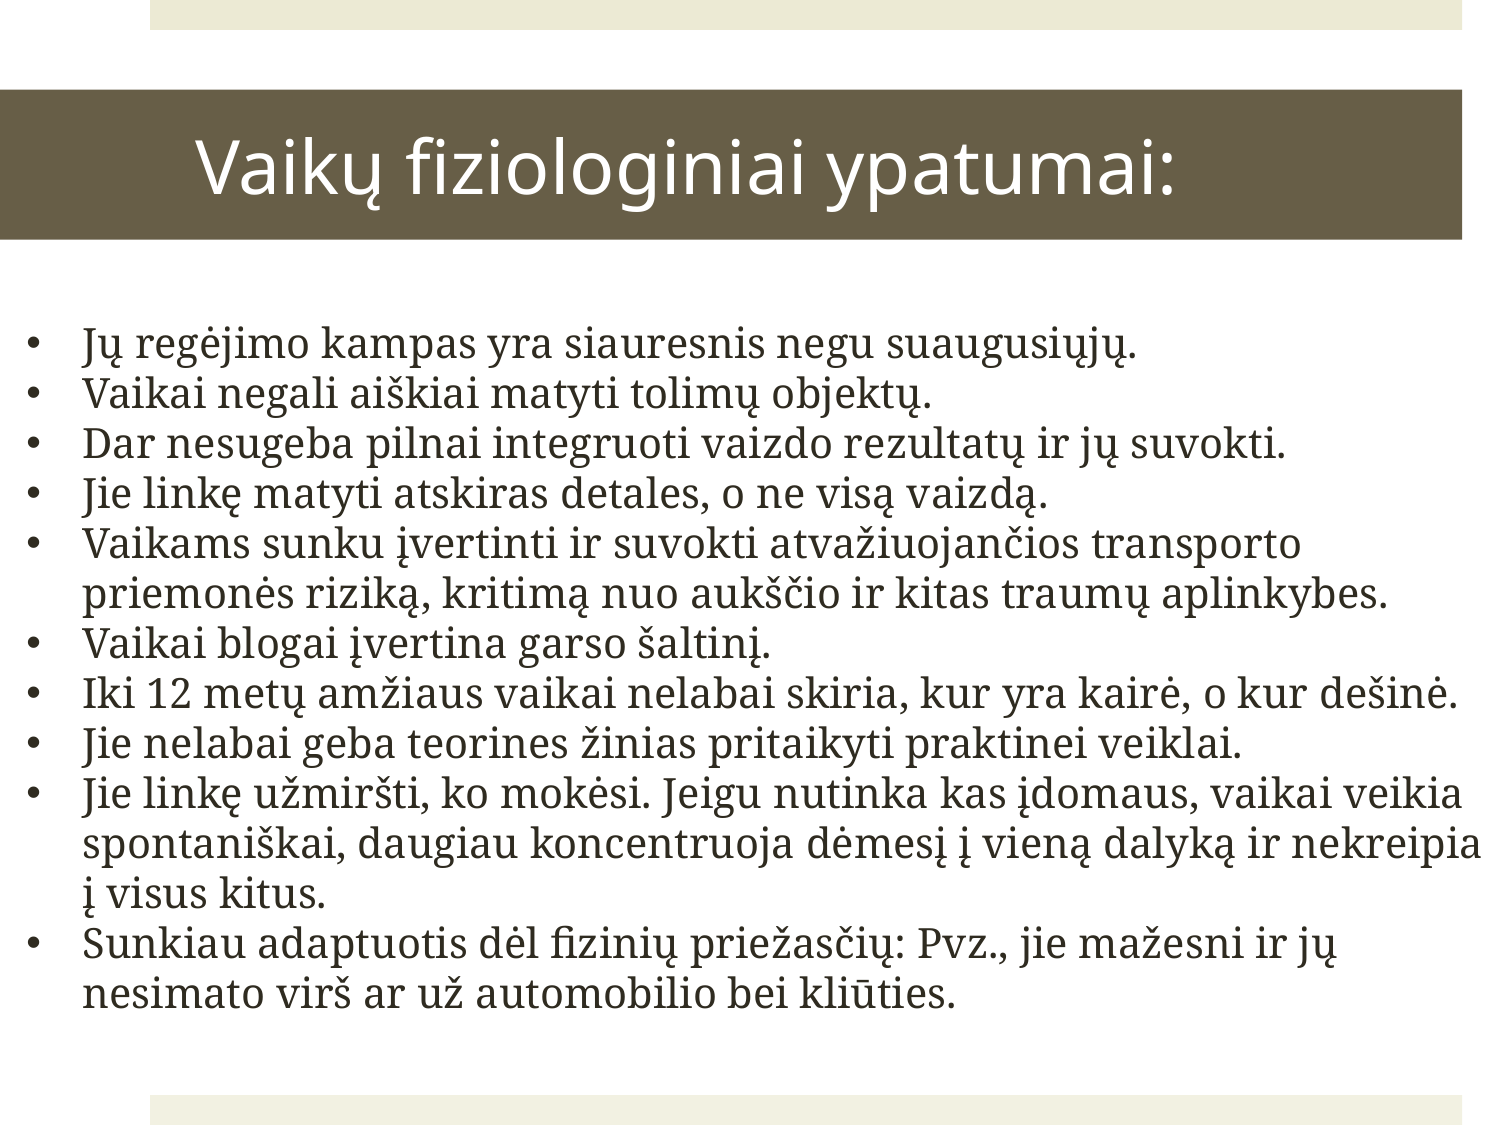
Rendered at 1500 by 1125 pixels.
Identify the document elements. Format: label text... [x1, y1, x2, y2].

title Vaikų fiziologiniai ypatumai: [0, 89, 1463, 240]
text_box Jų regėjimo kampas yra siauresnis negu suaugusiųjų. Vaikai negali aiškiai matyti tolimų objektų. Dar nesugeba pilnai integruoti vaizdo rezultatų ir jų suvokti. Jie linkę matyti atskiras detales, o ne visą vaizdą. Vaikams sunku įvertinti ir suvokti atvažiuojančios transporto priemonės riziką, kritimą nuo aukščio ir kitas traumų aplinkybes. Vaikai blogai įvertina garso šaltinį. Iki 12 metų amžiaus vaikai nelabai skiria, kur yra kairė, o kur dešinė. Jie nelabai geba teorines žinias pritaikyti praktinei veiklai. Jie linkę užmiršti, ko mokėsi. Jeigu nutinka kas įdomaus, vaikai veikia spontaniškai, daugiau koncentruoja dėmesį į vieną dalyką ir nekreipia į visus kitus. Sunkiau adaptuotis dėl fizinių priežasčių: Pvz., jie mažesni ir jų nesimato virš ar už automobilio bei kliūties. [11, 309, 1500, 1025]
